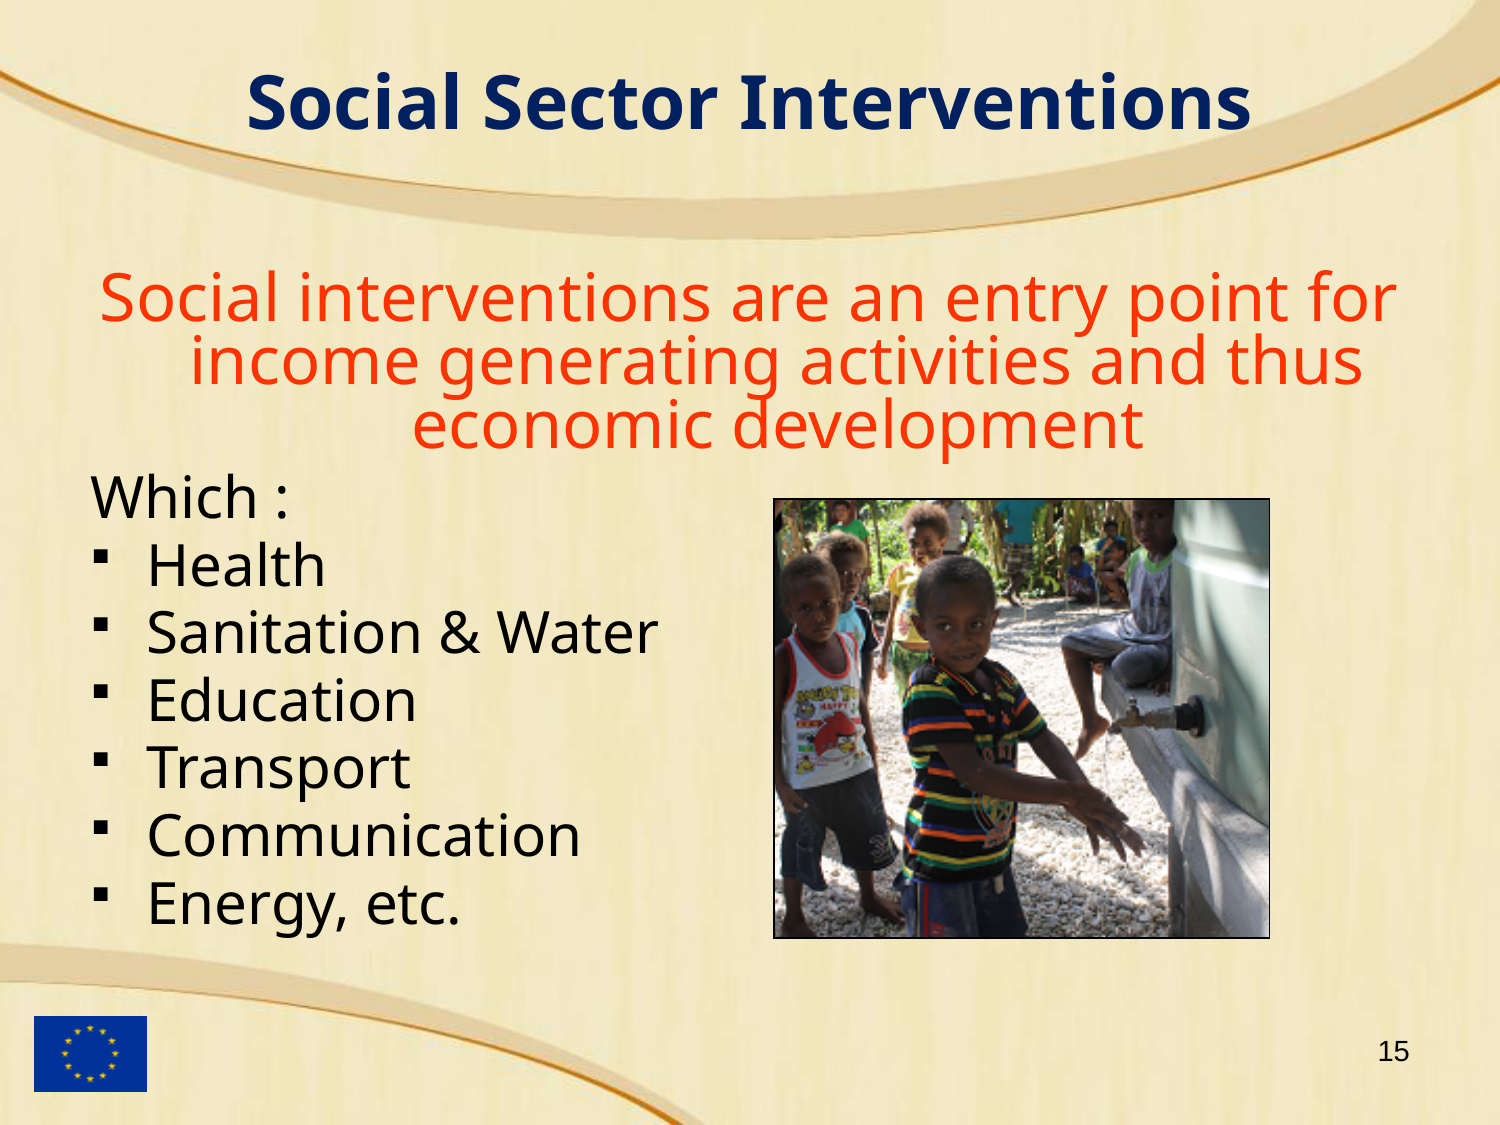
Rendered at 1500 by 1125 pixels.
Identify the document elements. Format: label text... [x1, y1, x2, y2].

list Social interventions are an entry point for income generating activities and thus economic development Which : Health Sanitation & Water Education Transport Communication Energy, etc. [74, 262, 1426, 1006]
title Social Sector Interventions [74, 12, 1426, 188]
slide_number 15 [1074, 1024, 1426, 1103]
picture [0, 0, 1500, 1125]
